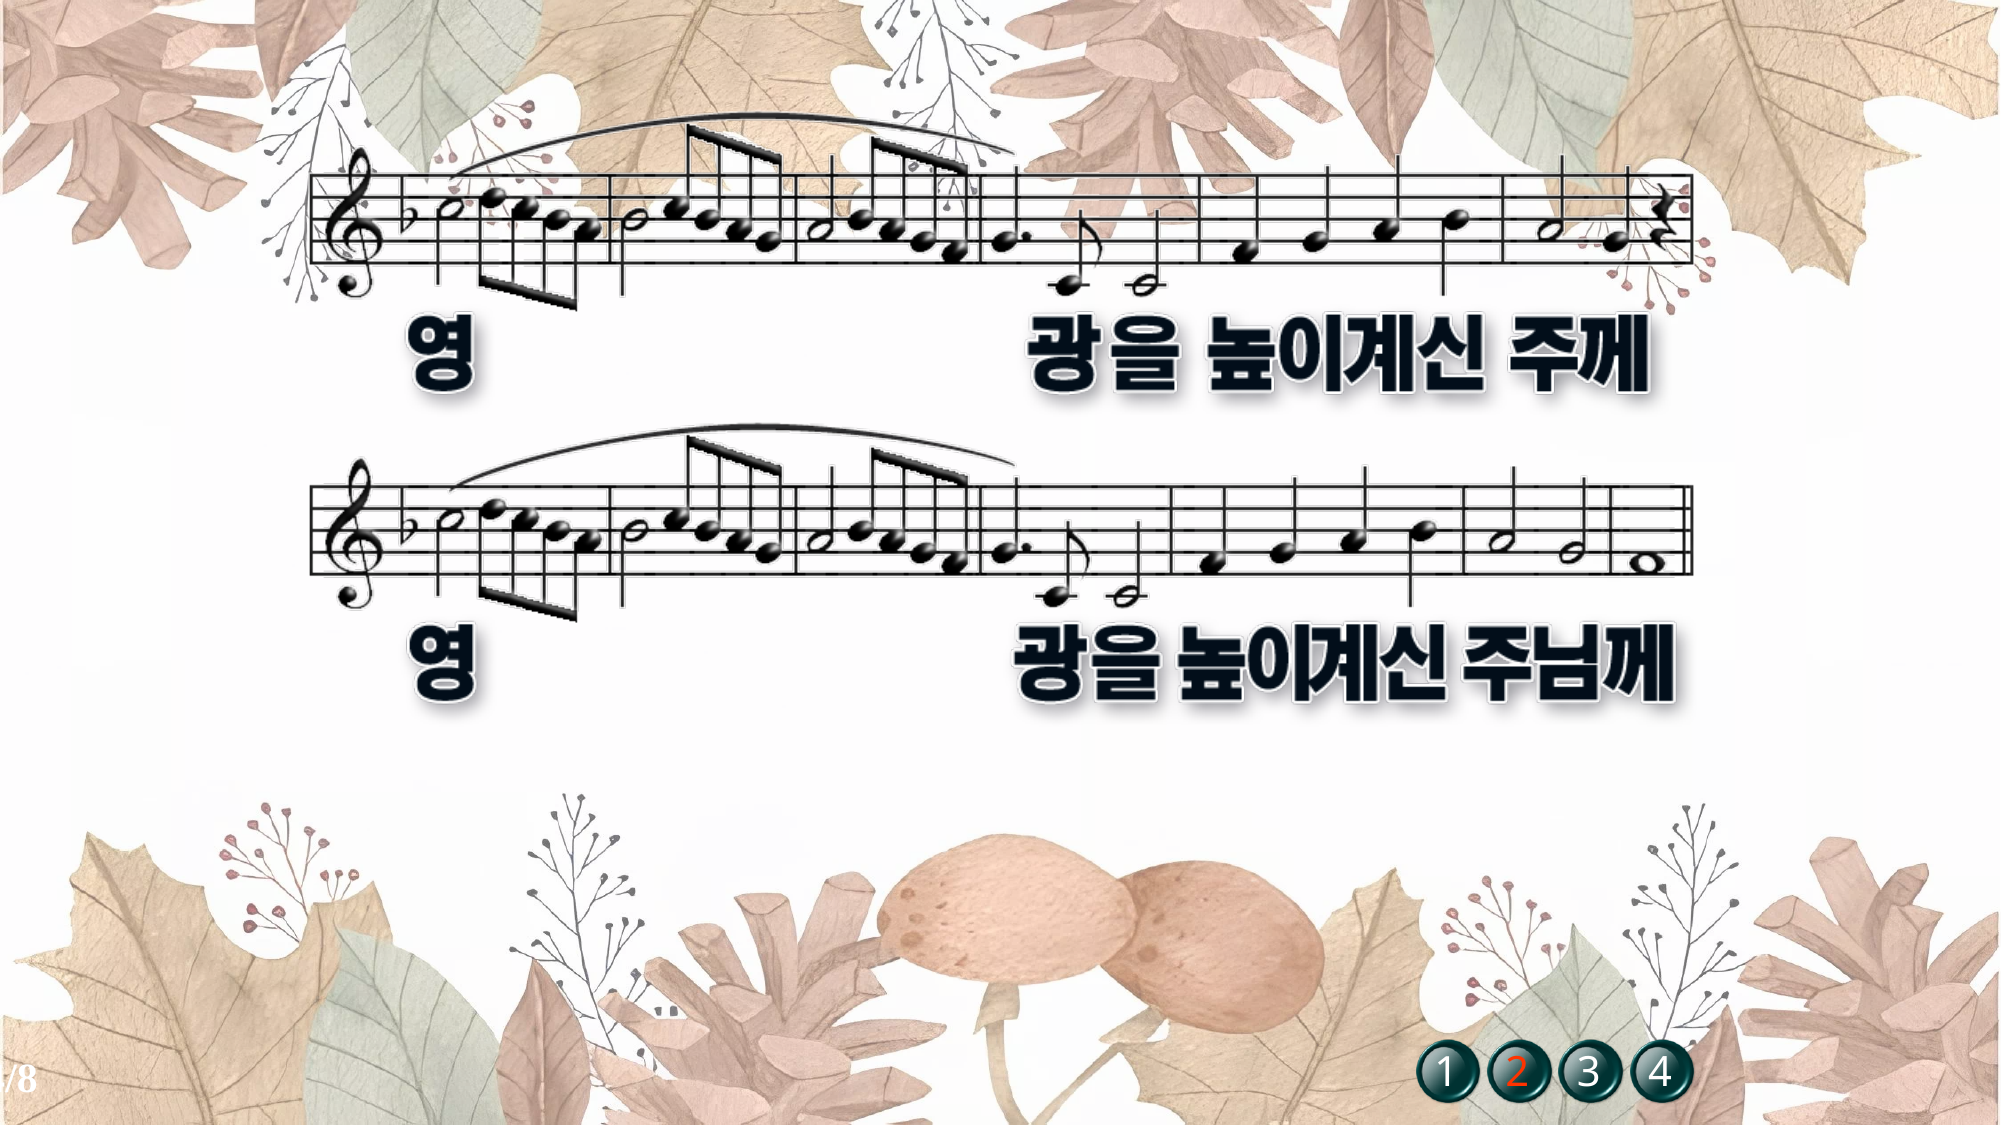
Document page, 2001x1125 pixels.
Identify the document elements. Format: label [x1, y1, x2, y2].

picture [0, 0, 2001, 1125]
text_box [1555, 1035, 1626, 1106]
text_box [1484, 1035, 1555, 1106]
text_box [1413, 1035, 1484, 1106]
text_box [1627, 1035, 1697, 1106]
